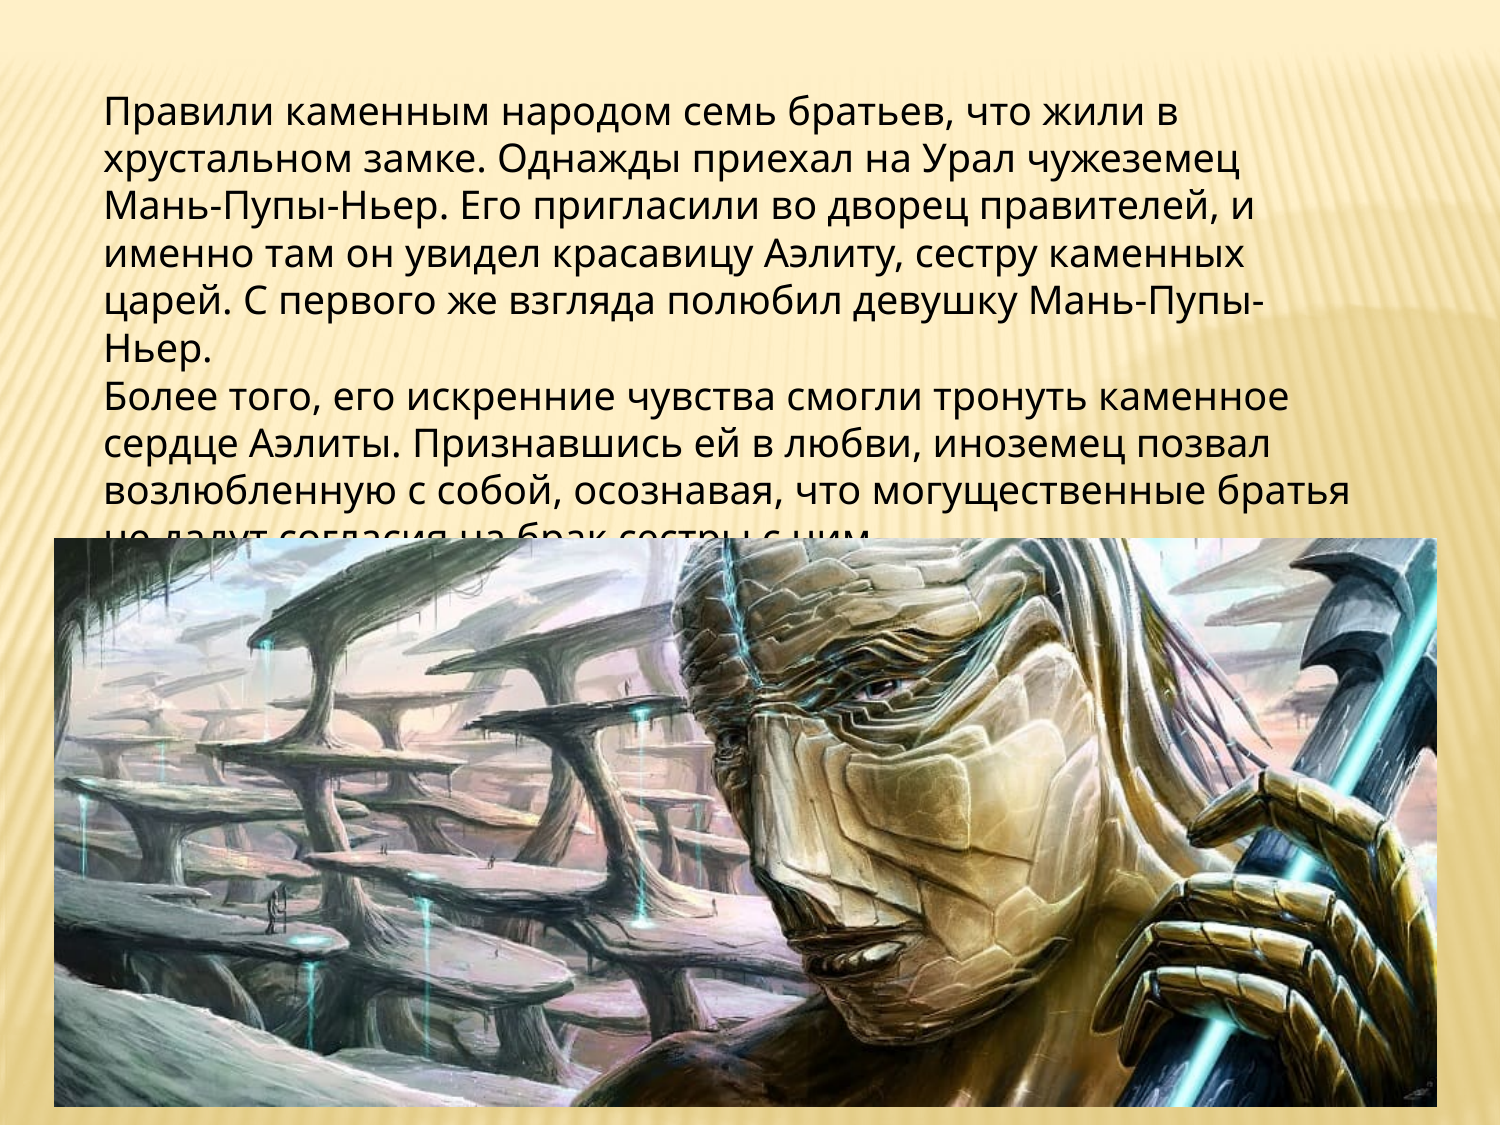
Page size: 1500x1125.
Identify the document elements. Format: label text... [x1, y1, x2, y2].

text_box Правили каменным народом семь братьев, что жили в хрустальном замке. Однажды приехал на Урал чужеземец Мань-Пупы-Ньер. Его пригласили во дворец правителей, и именно там он увидел красавицу Аэлиту, сестру каменных царей. С первого же взгляда полюбил девушку Мань-Пупы-Ньер. Более того, его искренние чувства смогли тронуть каменное сердце Аэлиты. Признавшись ей в любви, иноземец позвал возлюбленную с собой, осознавая, что могущественные братья не дадут согласия на брак сестры с ним. [88, 78, 1376, 536]
picture [54, 538, 1437, 1108]
